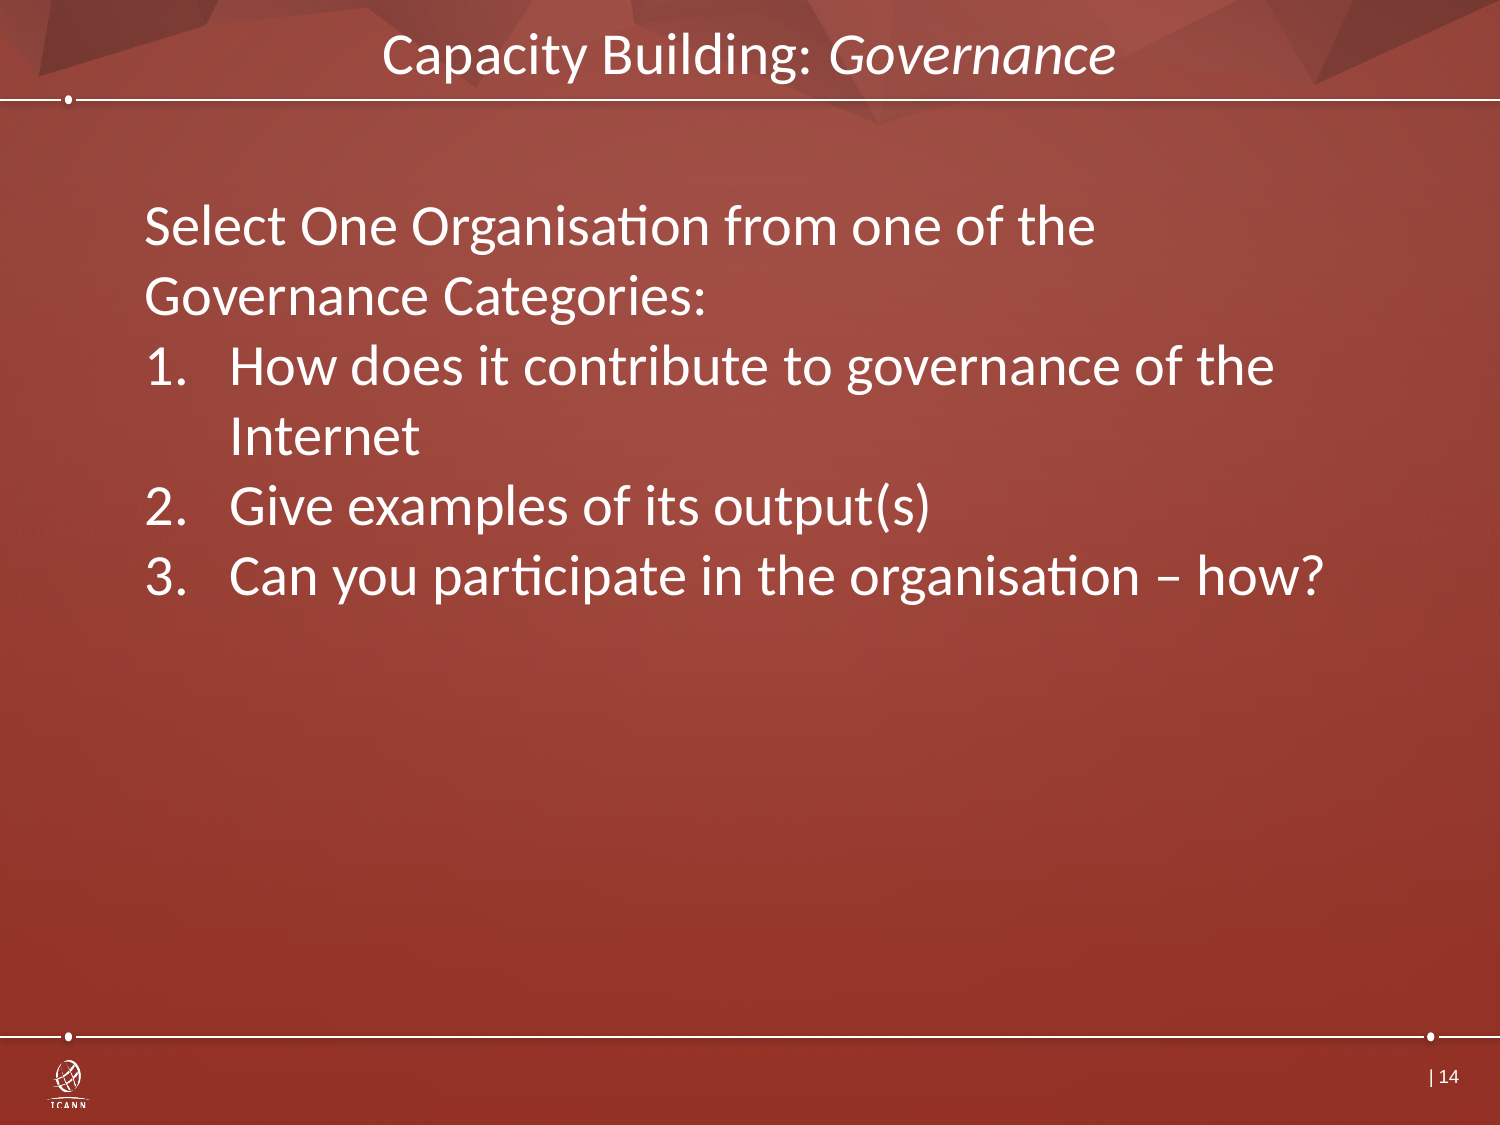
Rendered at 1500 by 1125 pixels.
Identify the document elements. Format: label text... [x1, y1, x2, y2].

text_box Select One Organisation from one of the Governance Categories: How does it contribute to governance of the Internet Give examples of its output(s) Can you participate in the organisation – how? [130, 179, 1370, 615]
picture [0, 0, 1500, 1125]
title Capacity Building: Governance [51, 6, 1449, 95]
